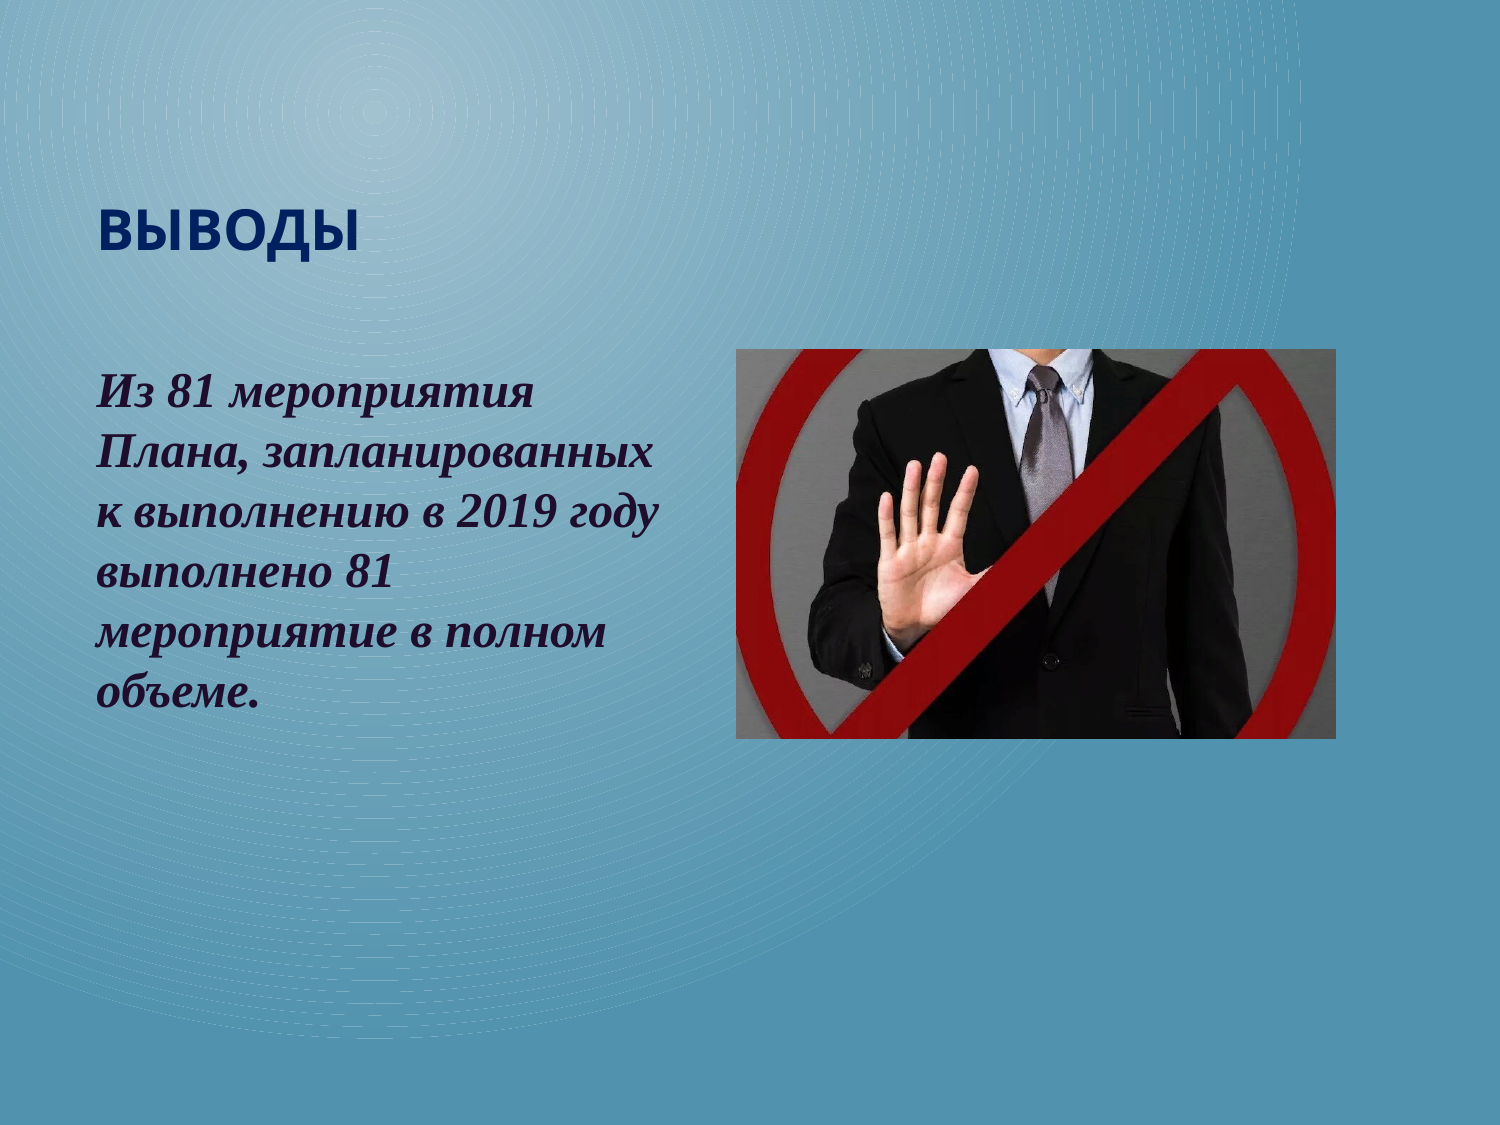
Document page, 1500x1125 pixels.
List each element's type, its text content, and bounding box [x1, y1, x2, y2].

title Выводы [81, 99, 677, 271]
list Из 81 мероприятия Плана, запланированных к выполнению в 2019 году выполнено 81 мероприятие в полном объеме. [81, 349, 677, 787]
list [736, 349, 1337, 739]
